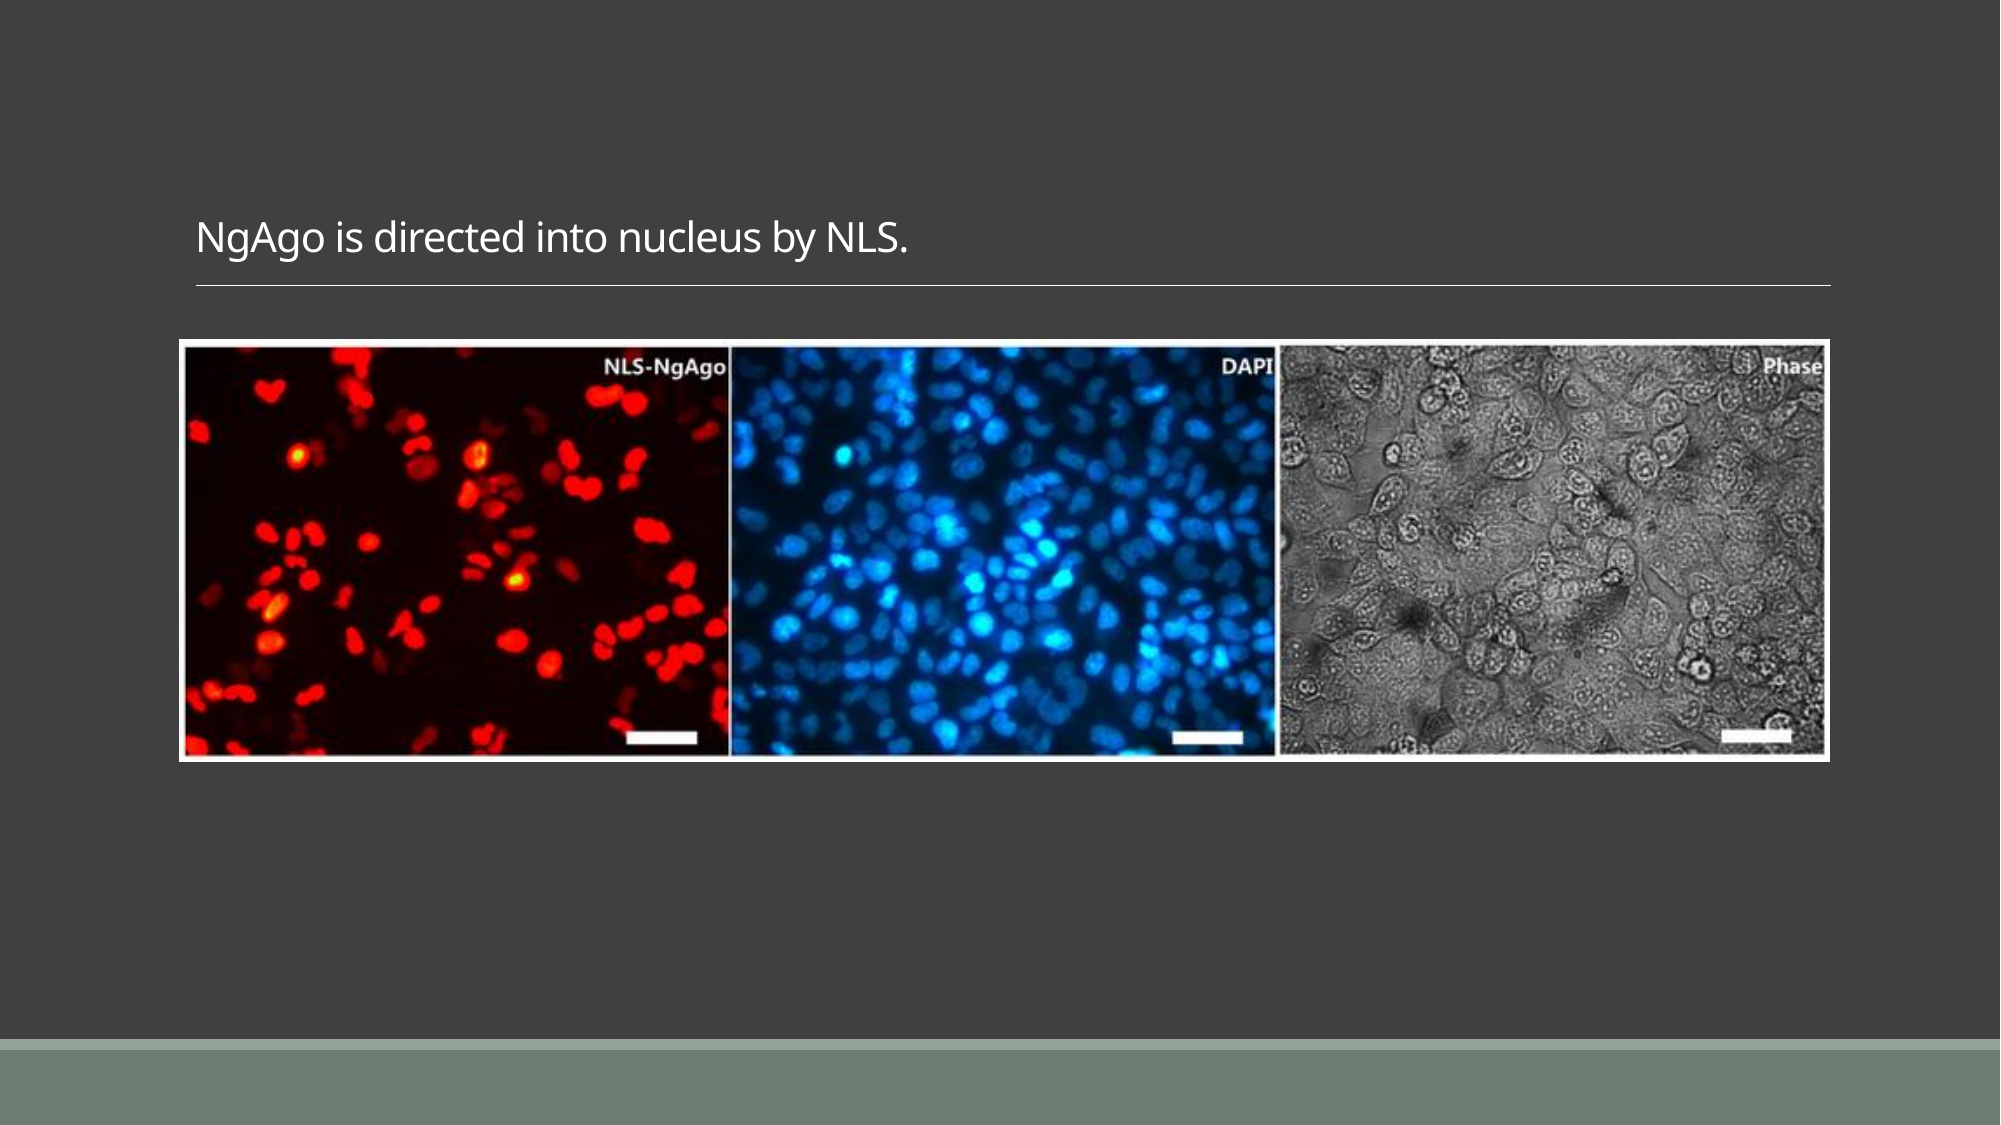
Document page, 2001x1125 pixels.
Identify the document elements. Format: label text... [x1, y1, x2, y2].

title NgAgo is directed into nucleus by NLS. [179, 150, 1830, 339]
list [179, 339, 1831, 763]
